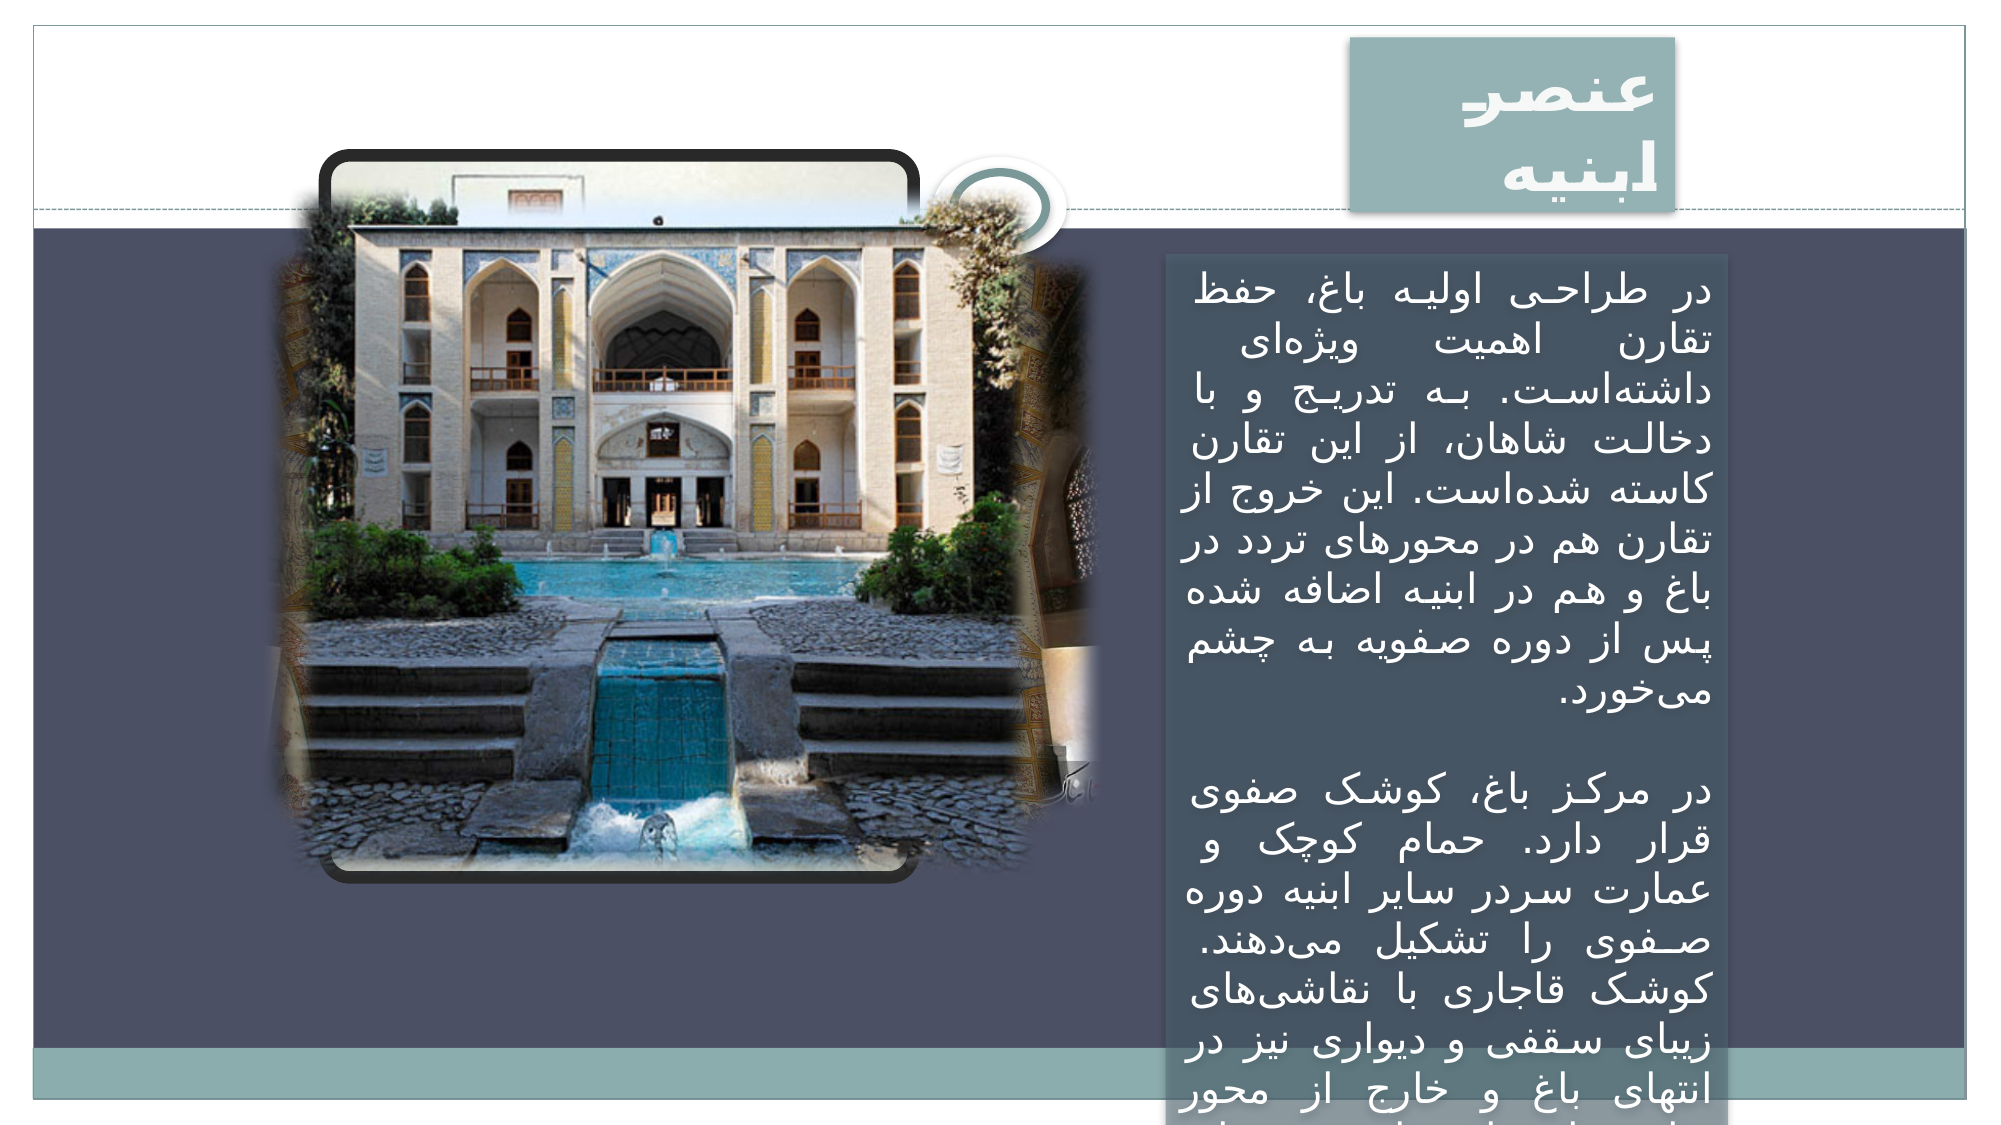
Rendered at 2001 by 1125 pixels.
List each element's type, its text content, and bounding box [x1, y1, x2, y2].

picture [261, 155, 1104, 880]
text_box در طراحی اولیه باغ، حفظ تقارن اهمیت ویژه‌ای داشته‌است. به تدریج و با دخالت شاهان، از این تقارن کاسته شده‌است. این خروج از تقارن هم در محورهای تردد در باغ و هم در ابنیه اضافه شده پس از دوره صفویه به چشم می‌خورد. در مرکز باغ، کوشک صفوی قرار دارد. حمام کوچک و عمارت سردر سایر ابنیه دوره صفوی را تشکیل می‌دهند. کوشک قاجاری با نقاشی‌های زیبای سقفی و دیواری نیز در انتهای باغ و خارج از محور تقارن باغ واقع است. حمام سلطنتی، موزه ملی، خلوت کریمخانی و اتاق شاه‌نشین ابنیه‌ای هستند که پس از دوران صفویه به ابنیه باغ افزوده شده‌اند [1165, 254, 1729, 1125]
text_box عنصر ابنیه [1350, 37, 1675, 213]
